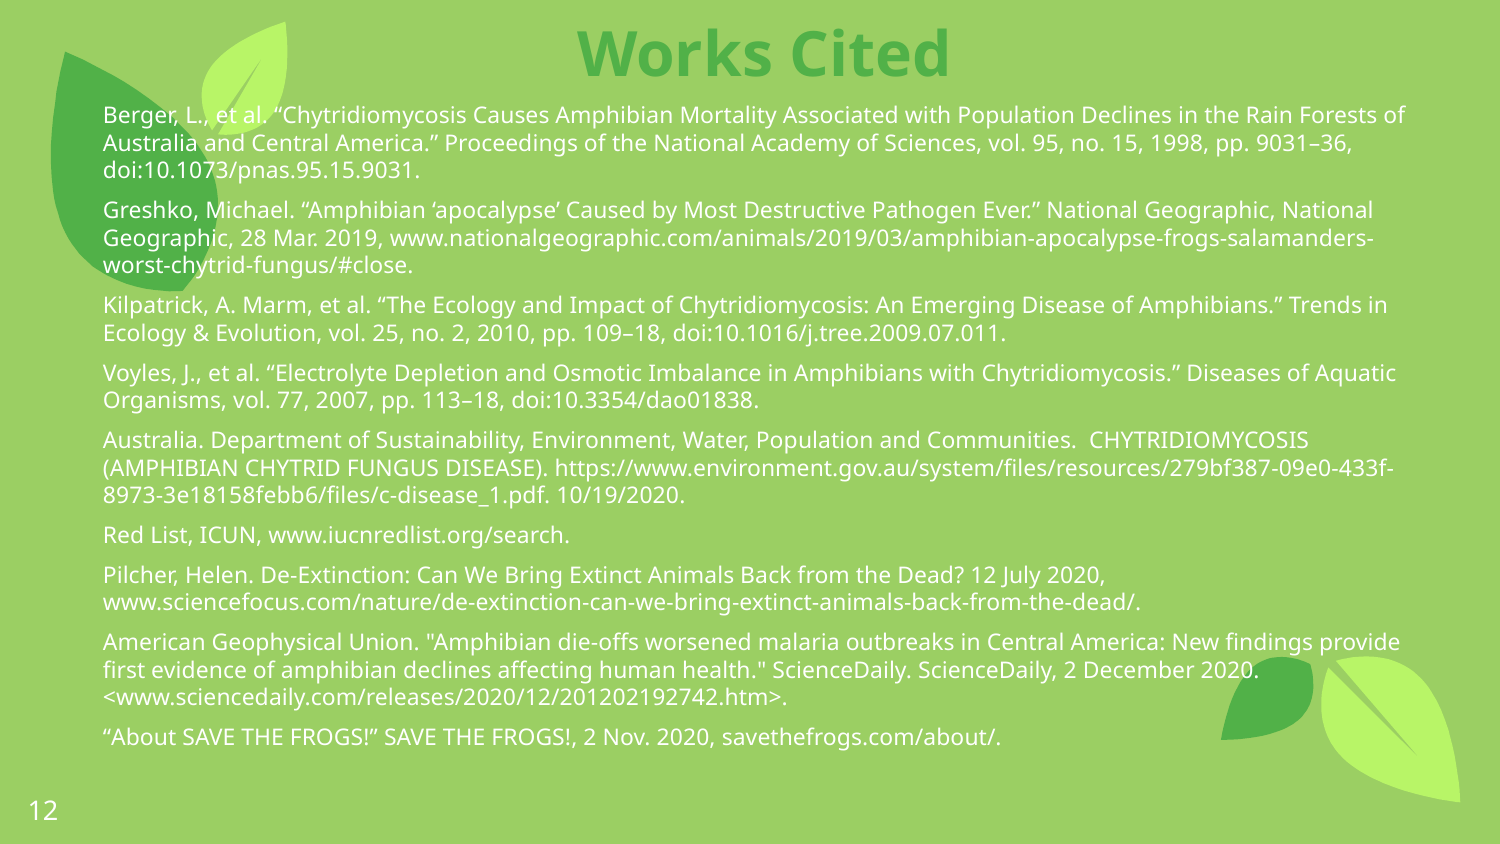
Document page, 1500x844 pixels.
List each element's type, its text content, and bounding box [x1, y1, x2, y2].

slide_number ‹#› [12, 779, 103, 844]
list Works Cited Berger, L., et al. “Chytridiomycosis Causes Amphibian Mortality Associated with Population Declines in the Rain Forests of Australia and Central America.” Proceedings of the National Academy of Sciences, vol. 95, no. 15, 1998, pp. 9031–36, doi:10.1073/pnas.95.15.9031. Greshko, Michael. “Amphibian ‘apocalypse’ Caused by Most Destructive Pathogen Ever.” National Geographic, National Geographic, 28 Mar. 2019, www.nationalgeographic.com/animals/2019/03/amphibian-apocalypse-frogs-salamanders-worst-chytrid-fungus/#close. Kilpatrick, A. Marm, et al. “The Ecology and Impact of Chytridiomycosis: An Emerging Disease of Amphibians.” Trends in Ecology & Evolution, vol. 25, no. 2, 2010, pp. 109–18, doi:10.1016/j.tree.2009.07.011. Voyles, J., et al. “Electrolyte Depletion and Osmotic Imbalance in Amphibians with Chytridiomycosis.” Diseases of Aquatic Organisms, vol. 77, 2007, pp. 113–18, doi:10.3354/dao01838. Australia. Department of Sustainability, Environment, Water, Population and Communities. CHYTRIDIOMYCOSIS (AMPHIBIAN CHYTRID FUNGUS DISEASE). https://www.environment.gov.au/system/files/resources/279bf387-09e0-433f-8973-3e18158febb6/files/c-disease_1.pdf. 10/19/2020. Red List, ICUN, www.iucnredlist.org/search. Pilcher, Helen. De-Extinction: Can We Bring Extinct Animals Back from the Dead? 12 July 2020, www.sciencefocus.com/nature/de-extinction-can-we-bring-extinct-animals-back-from-the-dead/. American Geophysical Union. "Amphibian die-offs worsened malaria outbreaks in Central America: New findings provide first evidence of amphibian declines affecting human health." ScienceDaily. ScienceDaily, 2 December 2020. <www.sciencedaily.com/releases/2020/12/201202192742.htm>. “About SAVE THE FROGS!” SAVE THE FROGS!, 2 Nov. 2020, savethefrogs.com/about/. [87, 80, 1442, 764]
